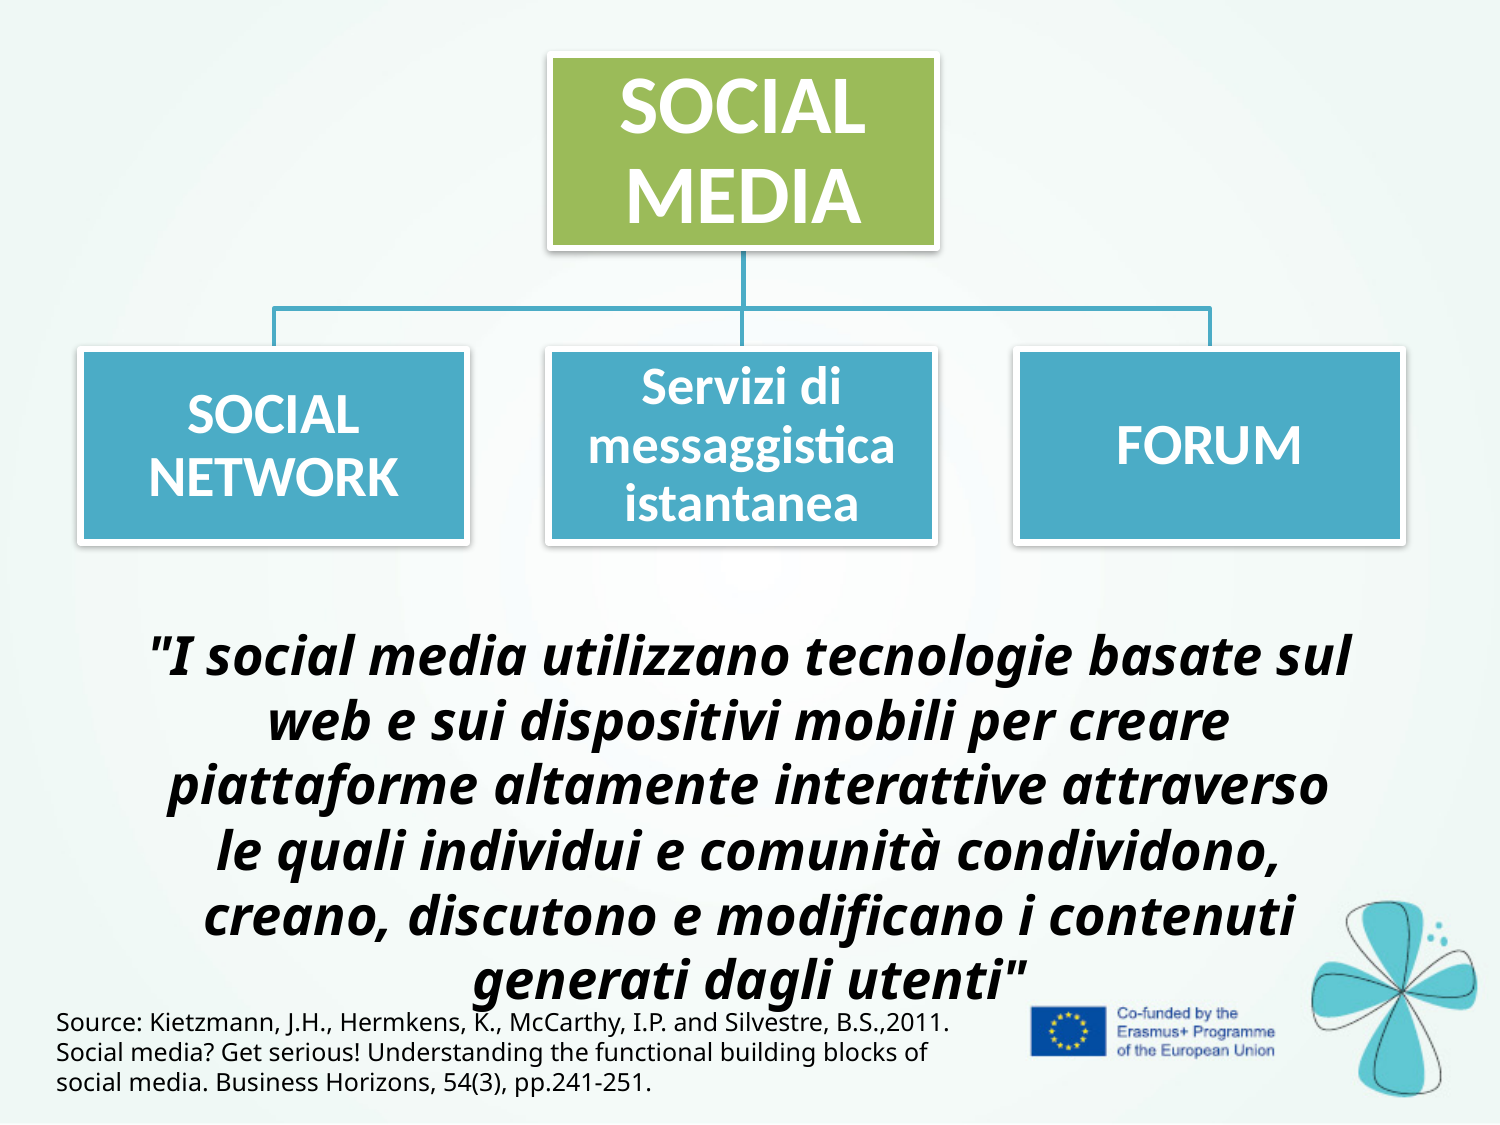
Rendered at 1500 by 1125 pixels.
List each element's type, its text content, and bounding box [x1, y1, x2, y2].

picture [0, 0, 1500, 1125]
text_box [80, 54, 1404, 563]
text_box Source: Kietzmann, J.H., Hermkens, K., McCarthy, I.P. and Silvestre, B.S.,2011. Social media? Get serious! Understanding the functional building blocks of social media. Business Horizons, 54(3), pp.241-251. [41, 999, 998, 1105]
text_box "I social media utilizzano tecnologie basate sul web e sui dispositivi mobili per creare piattaforme altamente interattive attraverso le quali individui e comunità condividono, creano, discutono e modificano i contenuti generati dagli utenti" [123, 613, 1376, 1019]
